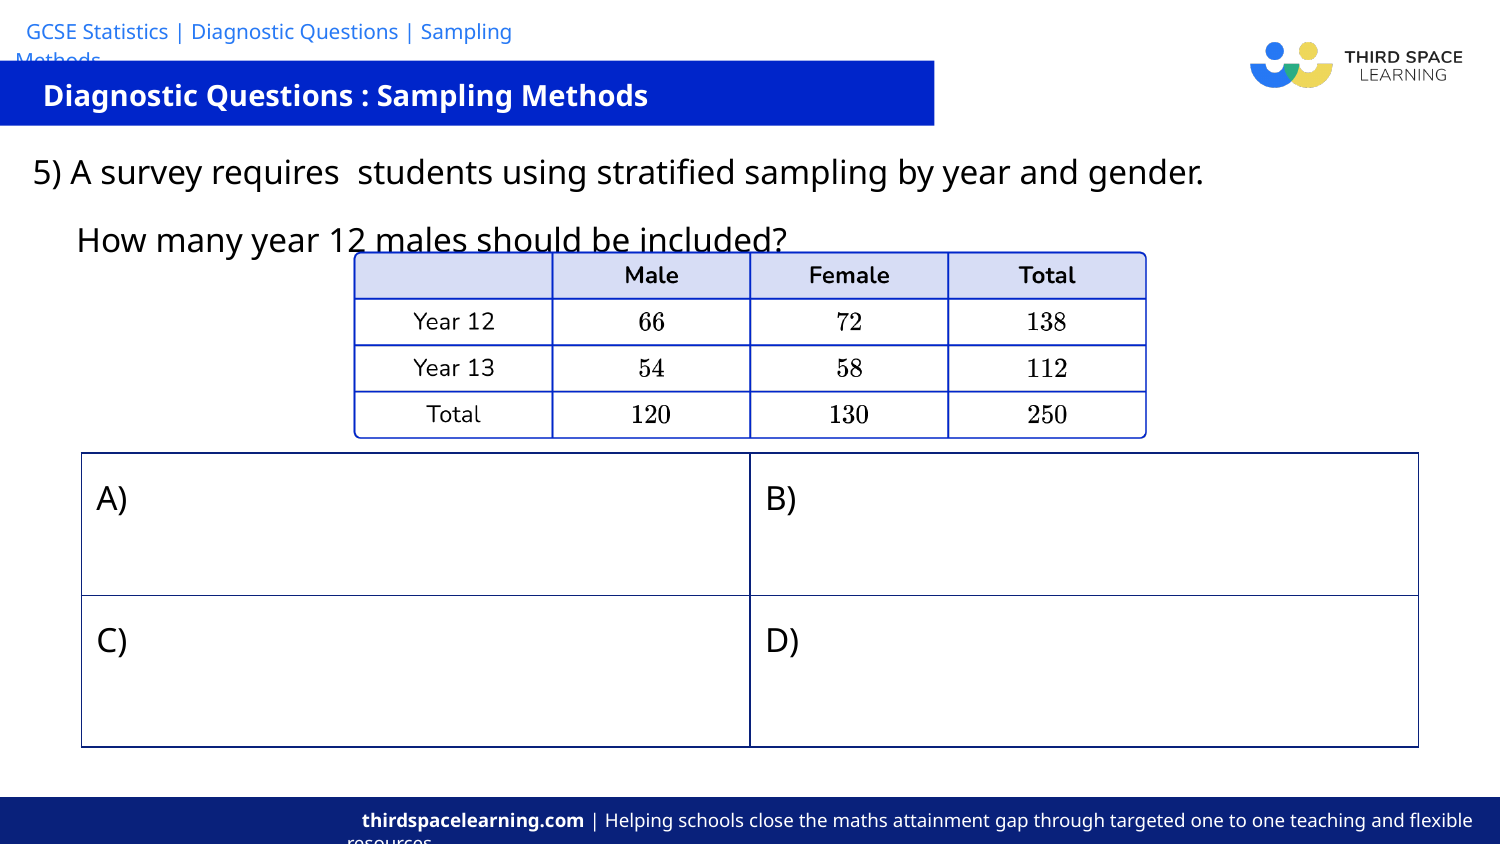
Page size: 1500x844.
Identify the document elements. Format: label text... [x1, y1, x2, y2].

picture [352, 251, 1147, 439]
text_box Diagnostic Questions : Sampling Methods [27, 61, 778, 127]
picture [1250, 33, 1465, 99]
